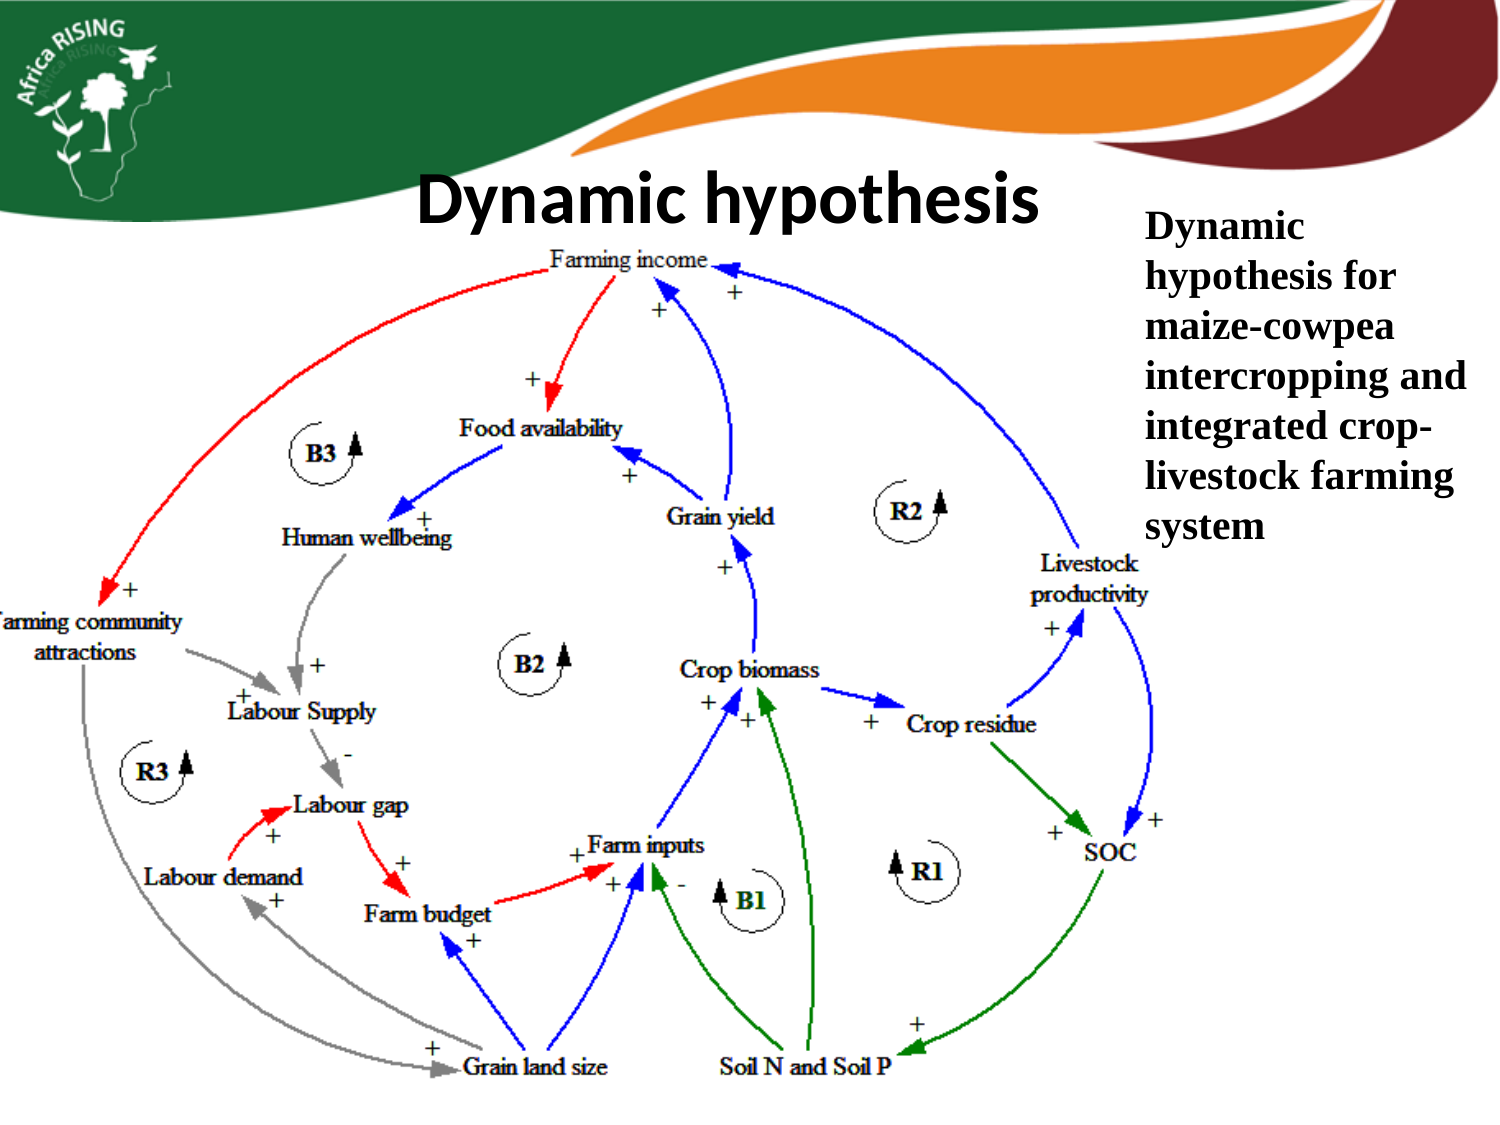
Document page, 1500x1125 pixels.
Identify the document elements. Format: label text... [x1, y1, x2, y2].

picture [0, 237, 1173, 1088]
text_box Dynamic hypothesis for maize-cowpea intercropping and integrated crop-livestock farming system [1130, 190, 1500, 556]
picture [0, 0, 1499, 222]
title Dynamic hypothesis [12, 125, 1463, 235]
